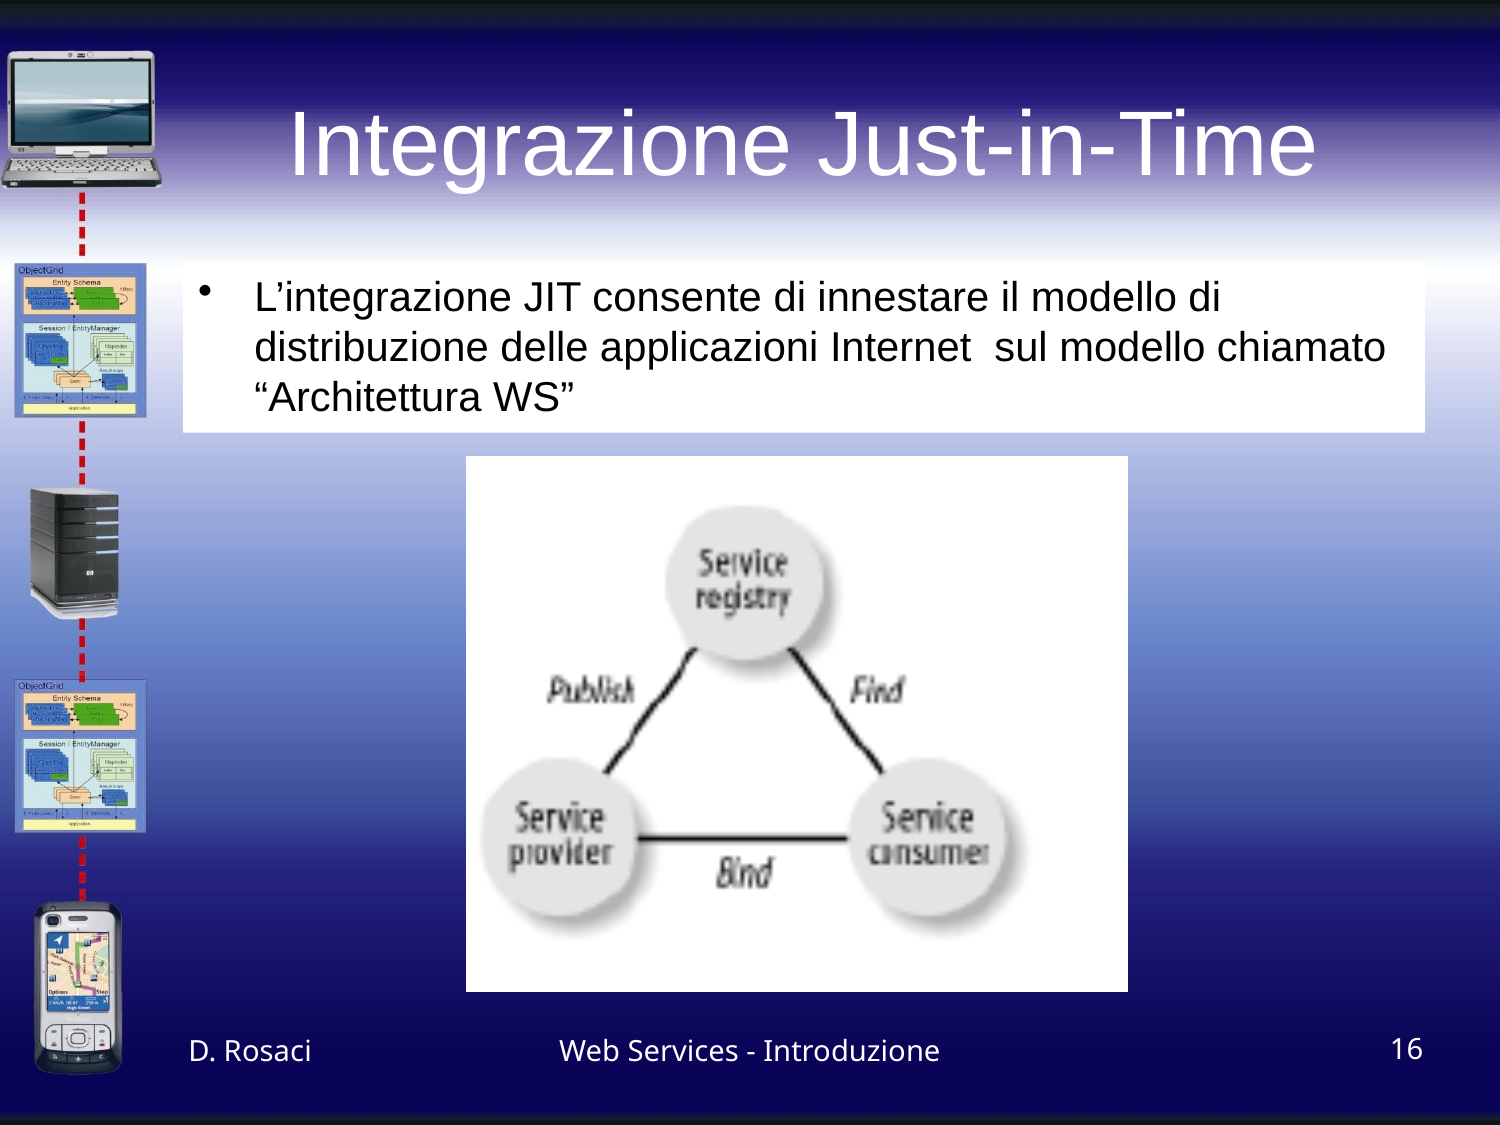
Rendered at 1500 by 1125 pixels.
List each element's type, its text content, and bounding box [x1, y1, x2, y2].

picture [0, 0, 1500, 1125]
footer Web Services - Introduzione [512, 1024, 988, 1103]
slide_number D. Rosaci [74, 1024, 426, 1103]
list L’integrazione JIT consente di innestare il modello di distribuzione delle applicazioni Internet sul modello chiamato “Architettura WS” [182, 262, 1426, 433]
title Integrazione Just-in-Time [182, 44, 1426, 233]
